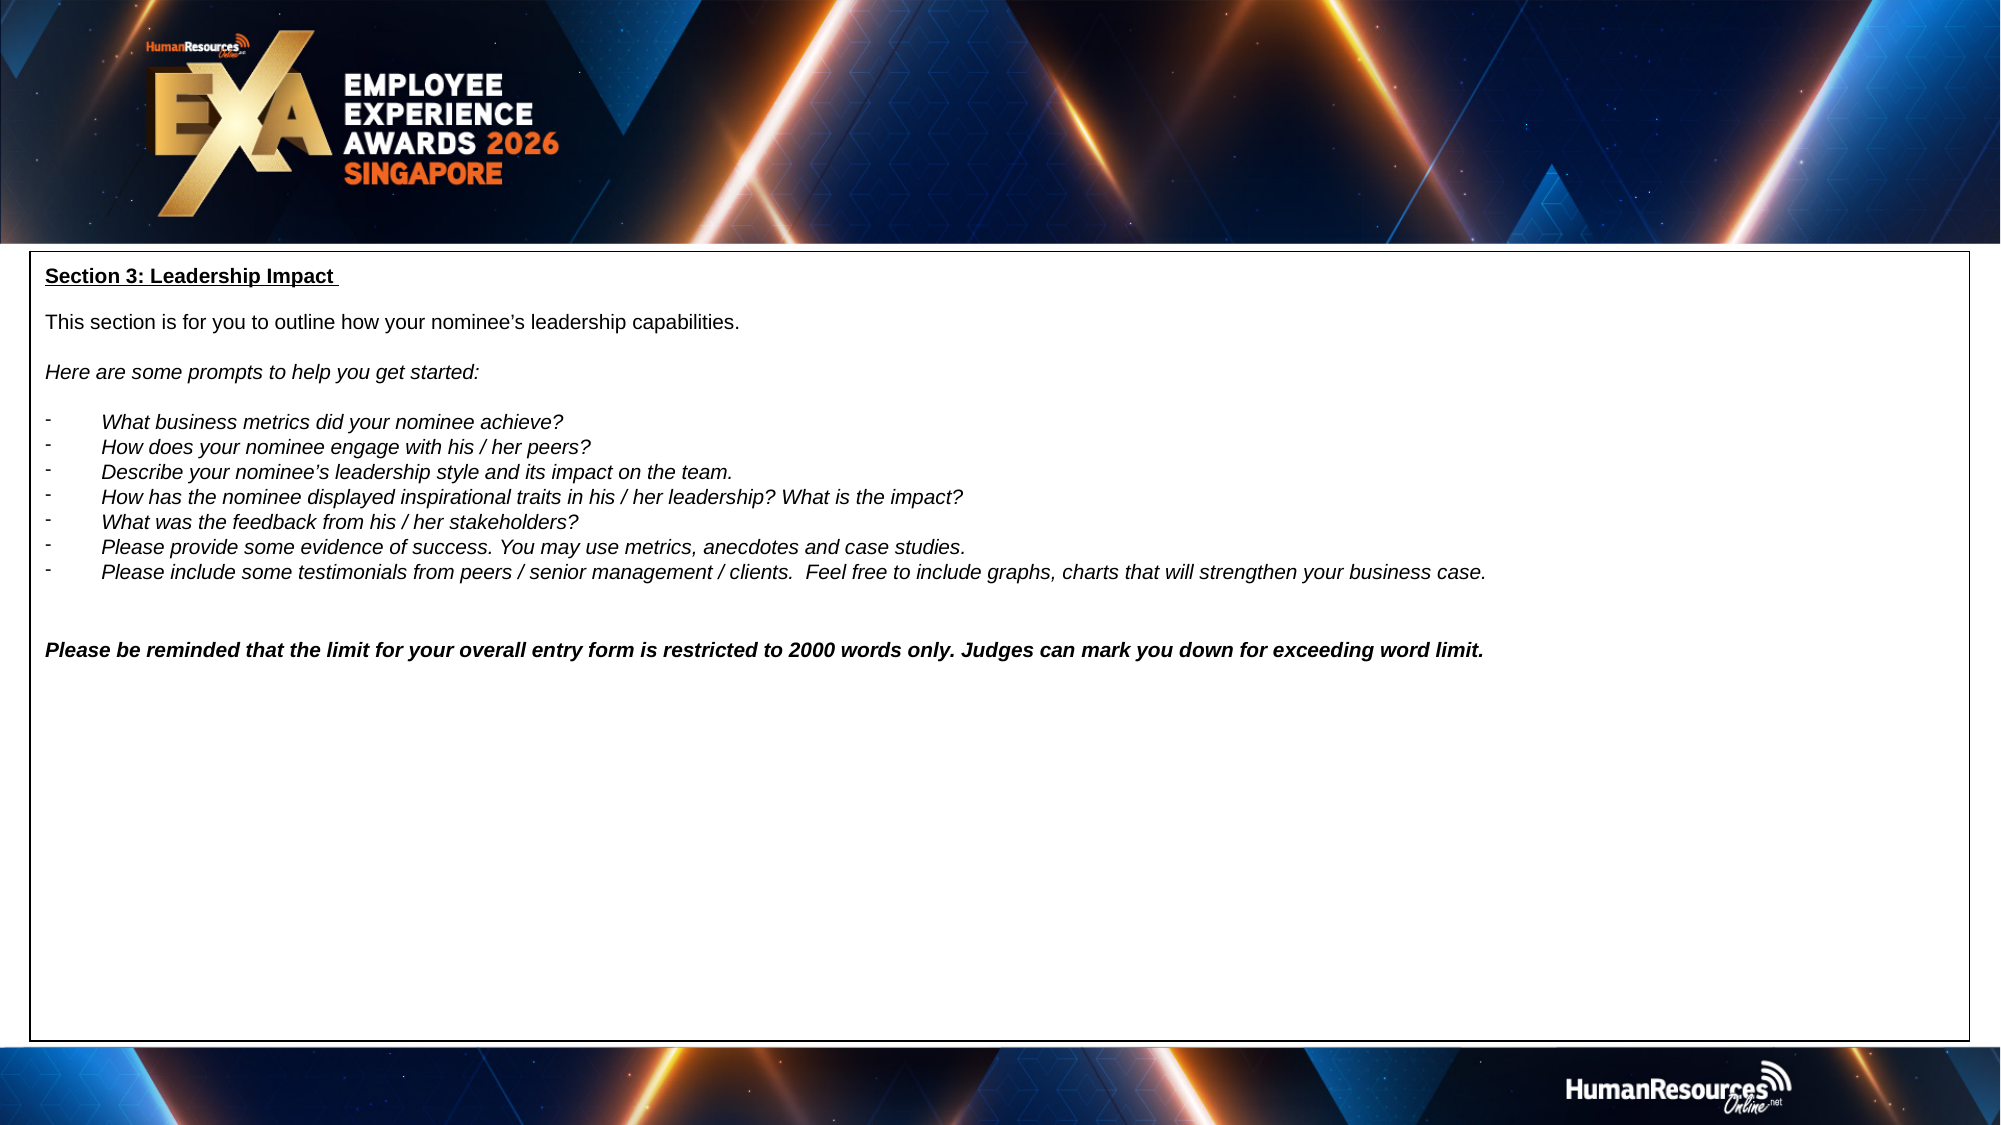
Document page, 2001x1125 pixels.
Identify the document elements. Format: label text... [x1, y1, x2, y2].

text_box Section 3: Leadership Impact This section is for you to outline how your nominee’s leadership capabilities. Here are some prompts to help you get started: What business metrics did your nominee achieve? How does your nominee engage with his / her peers? Describe your nominee’s leadership style and its impact on the team. How has the nominee displayed inspirational traits in his / her leadership? What is the impact? What was the feedback from his / her stakeholders? Please provide some evidence of success. You may use metrics, anecdotes and case studies. Please include some testimonials from peers / senior management / clients. Feel free to include graphs, charts that will strengthen your business case. Please be reminded that the limit for your overall entry form is restricted to 2000 words only. Judges can mark you down for exceeding word limit. [30, 251, 1970, 1042]
picture [0, 0, 2001, 1125]
